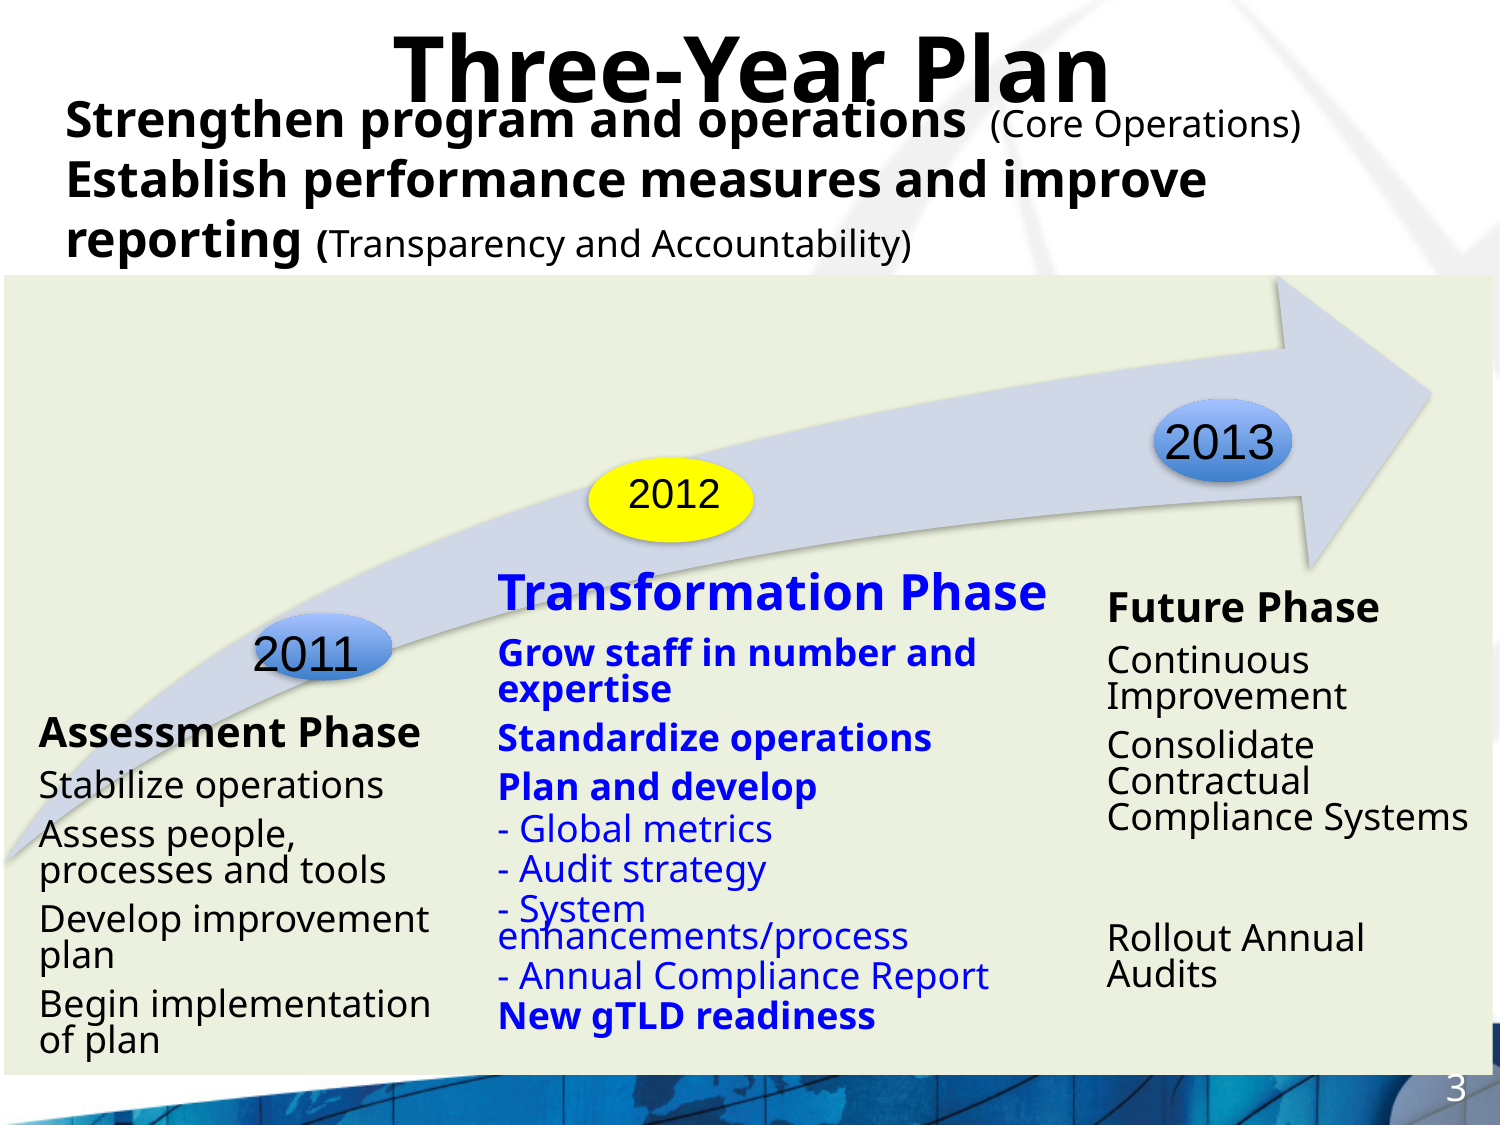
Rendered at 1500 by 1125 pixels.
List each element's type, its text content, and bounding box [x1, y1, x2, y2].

title Strengthen program and operations (Core Operations) Establish performance measures and improve reporting (Transparency and Accountability) [50, 87, 1450, 273]
text_box Three-Year Plan [55, 3, 1450, 129]
picture [0, 0, 1500, 1125]
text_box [3, 274, 1493, 1076]
slide_number 3 [1412, 1084, 1483, 1120]
